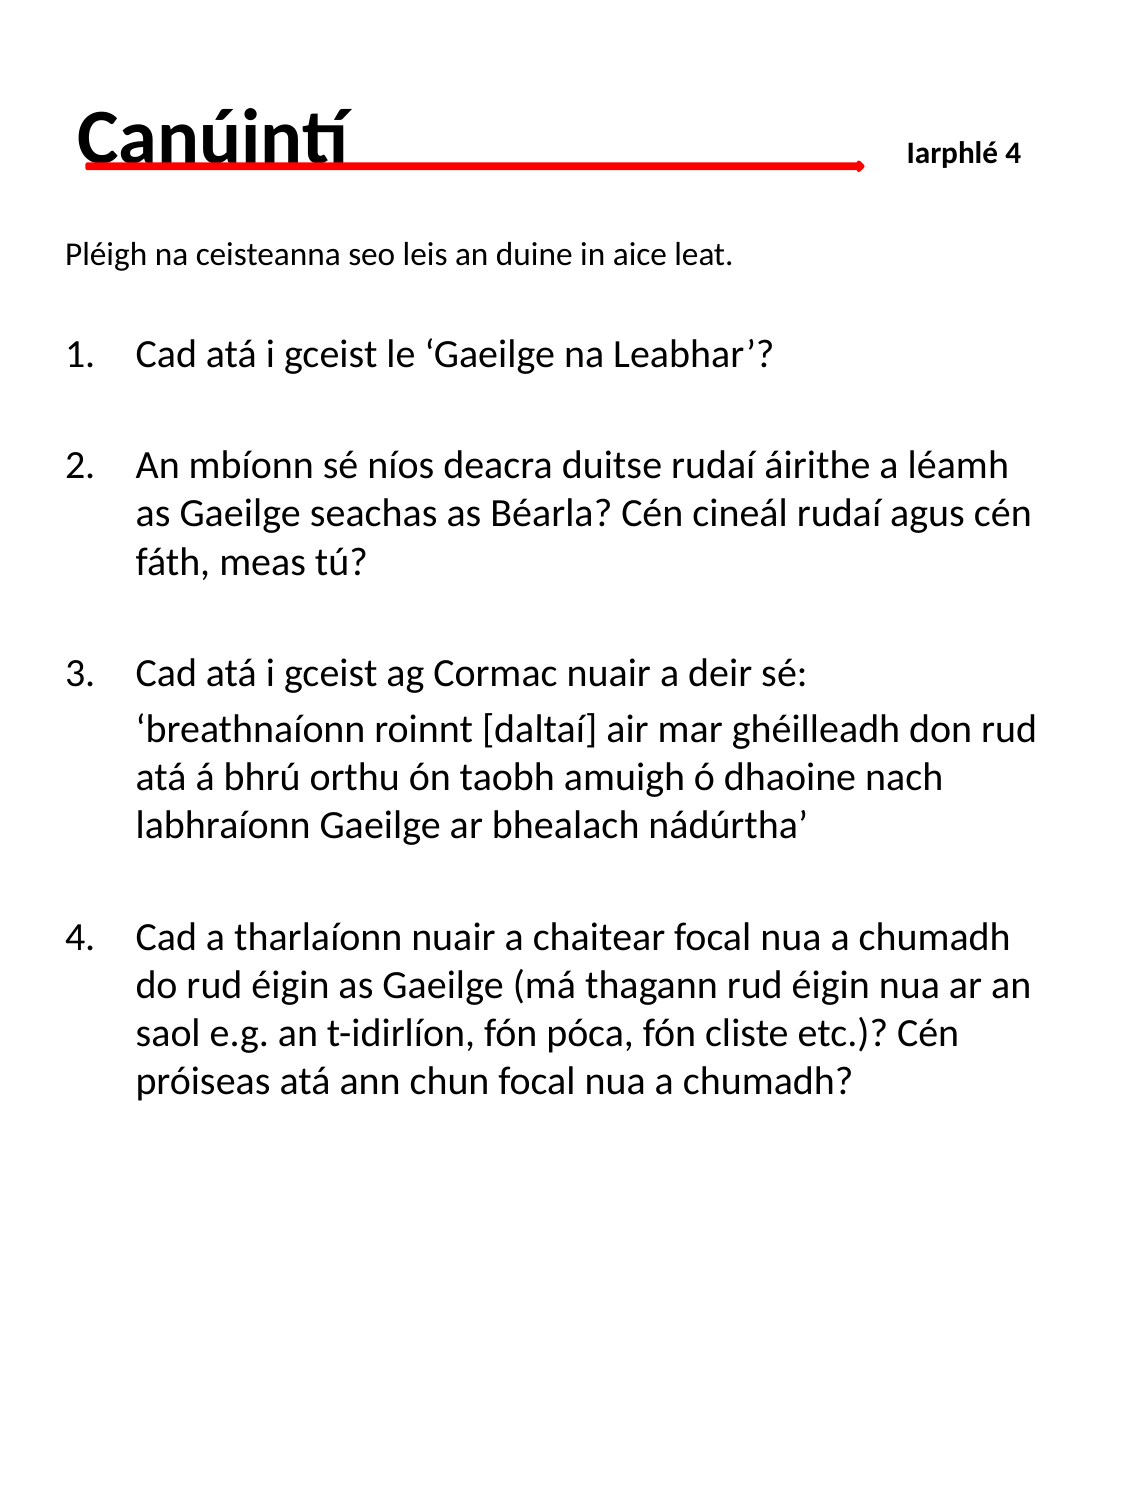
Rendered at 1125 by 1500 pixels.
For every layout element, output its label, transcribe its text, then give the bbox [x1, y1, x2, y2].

list Pléigh na ceisteanna seo leis an duine in aice leat. Cad atá i gceist le ‘Gaeilge na Leabhar’? An mbíonn sé níos deacra duitse rudaí áirithe a léamh as Gaeilge seachas as Béarla? Cén cineál rudaí agus cén fáth, meas tú? Cad atá i gceist ag Cormac nuair a deir sé: ‘breathnaíonn roinnt [daltaí] air mar ghéilleadh don rud atá á bhrú orthu ón taobh amuigh ó dhaoine nach labhraíonn Gaeilge ar bhealach nádúrtha’ 4. Cad a tharlaíonn nuair a chaitear focal nua a chumadh do rud éigin as Gaeilge (má thagann rud éigin nua ar an saol e.g. an t-idirlíon, fón póca, fón cliste etc.)? Cén próiseas atá ann chun focal nua a chumadh? [50, 225, 1063, 1215]
title Canúintí Iarphlé 4 [62, 62, 1075, 203]
text_box [85, 160, 865, 172]
